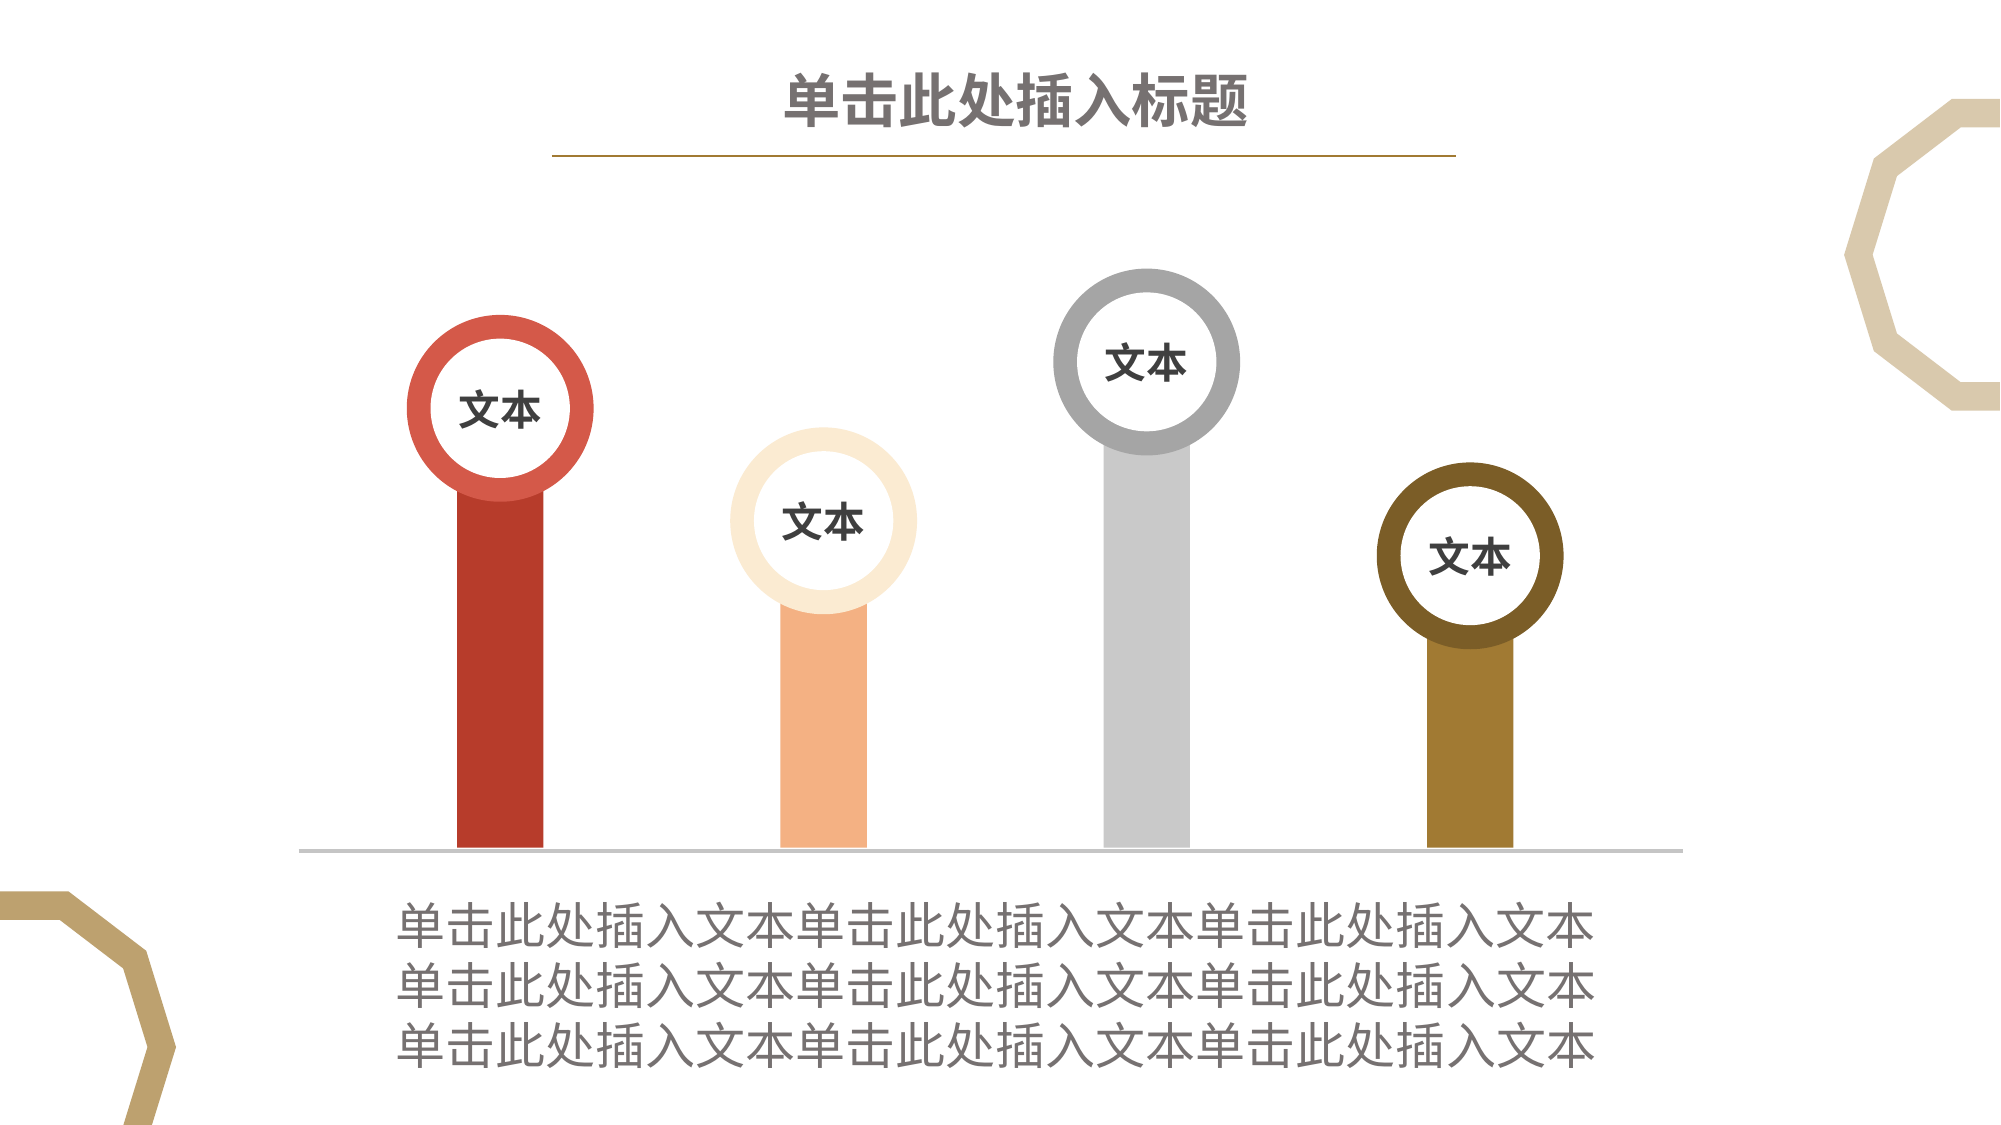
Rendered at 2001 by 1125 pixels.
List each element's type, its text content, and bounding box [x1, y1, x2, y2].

text_box [1103, 446, 1191, 849]
text_box [1843, 97, 2000, 412]
text_box 文本 [429, 337, 571, 480]
text_box 单击此处插入文本单击此处插入文本单击此处插入文本 单击此处插入文本单击此处插入文本单击此处插入文本 单击此处插入文本单击此处插入文本单击此处插入文本 [380, 887, 1726, 1125]
text_box [1426, 640, 1514, 849]
text_box 单击此处插入标题 [767, 56, 1264, 142]
text_box [405, 313, 595, 503]
text_box [456, 493, 544, 849]
text_box [779, 605, 868, 849]
text_box [1375, 461, 1565, 651]
text_box 文本 [1399, 485, 1541, 627]
text_box [1052, 267, 1242, 457]
text_box [0, 890, 178, 1125]
text_box 文本 [752, 450, 895, 592]
text_box [729, 426, 919, 616]
text_box 文本 [1076, 291, 1218, 433]
